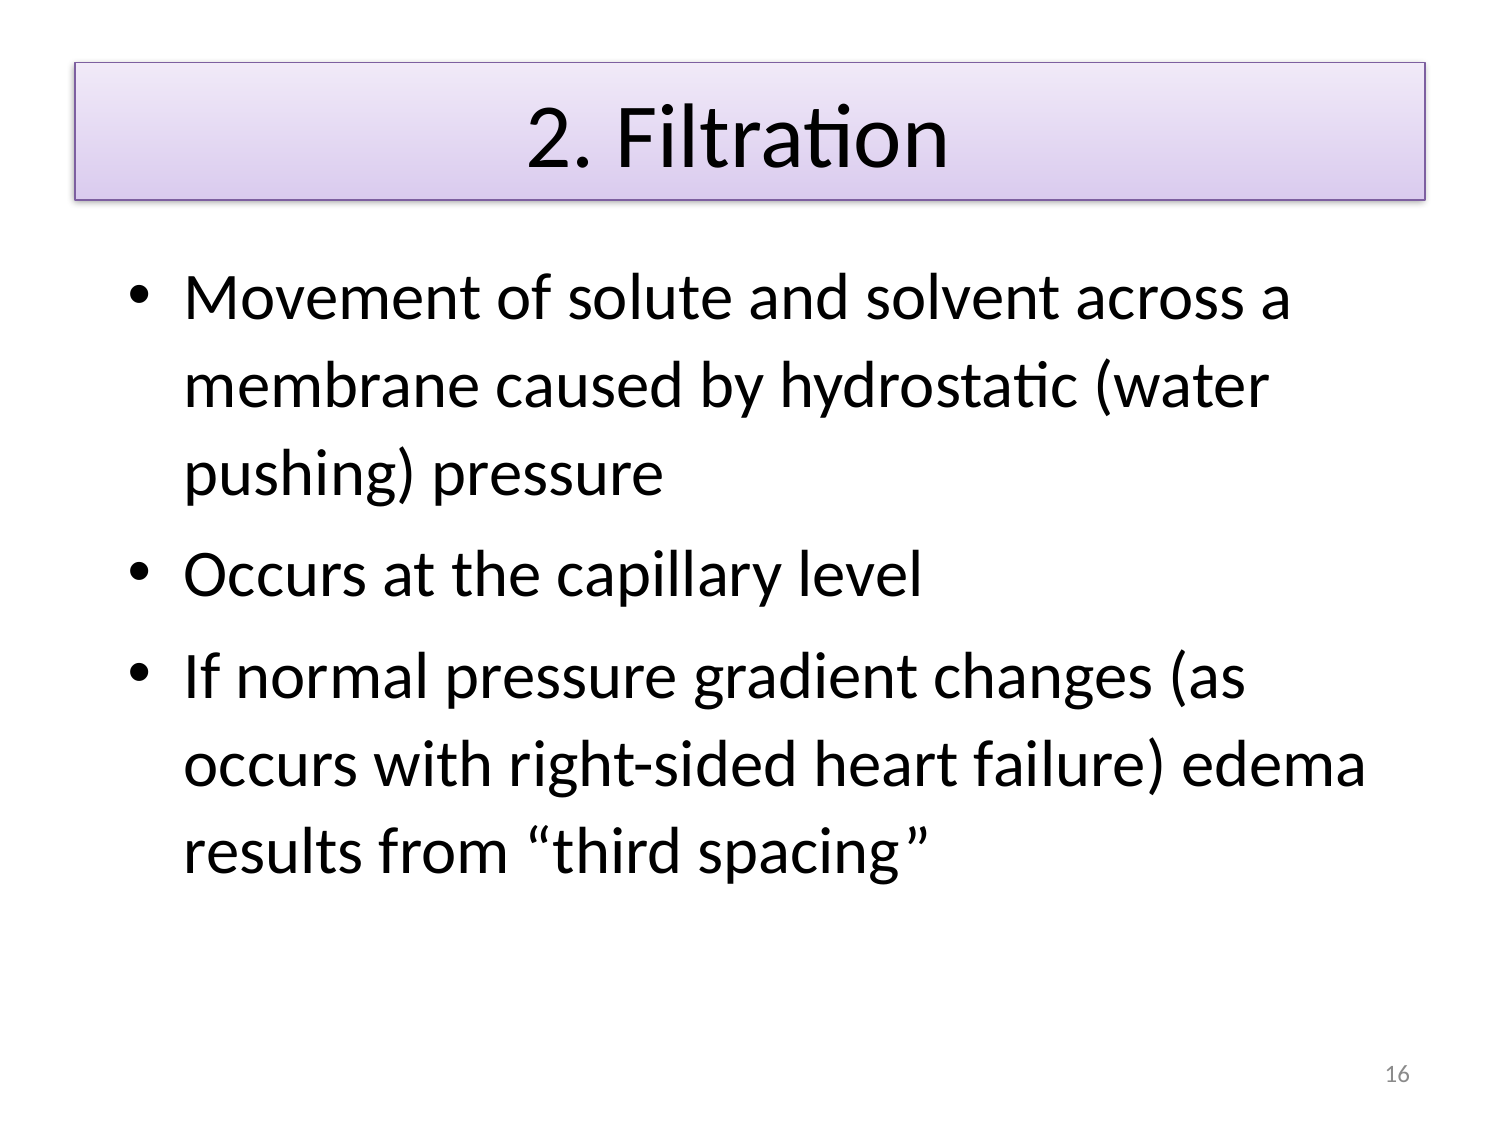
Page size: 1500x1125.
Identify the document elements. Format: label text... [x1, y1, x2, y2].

title 2. Filtration [74, 62, 1426, 201]
list Movement of solute and solvent across a membrane caused by hydrostatic (water pushing) pressure Occurs at the capillary level If normal pressure gradient changes (as occurs with right-sided heart failure) edema results from “third spacing” [112, 237, 1450, 1063]
slide_number 16 [1074, 1042, 1425, 1103]
